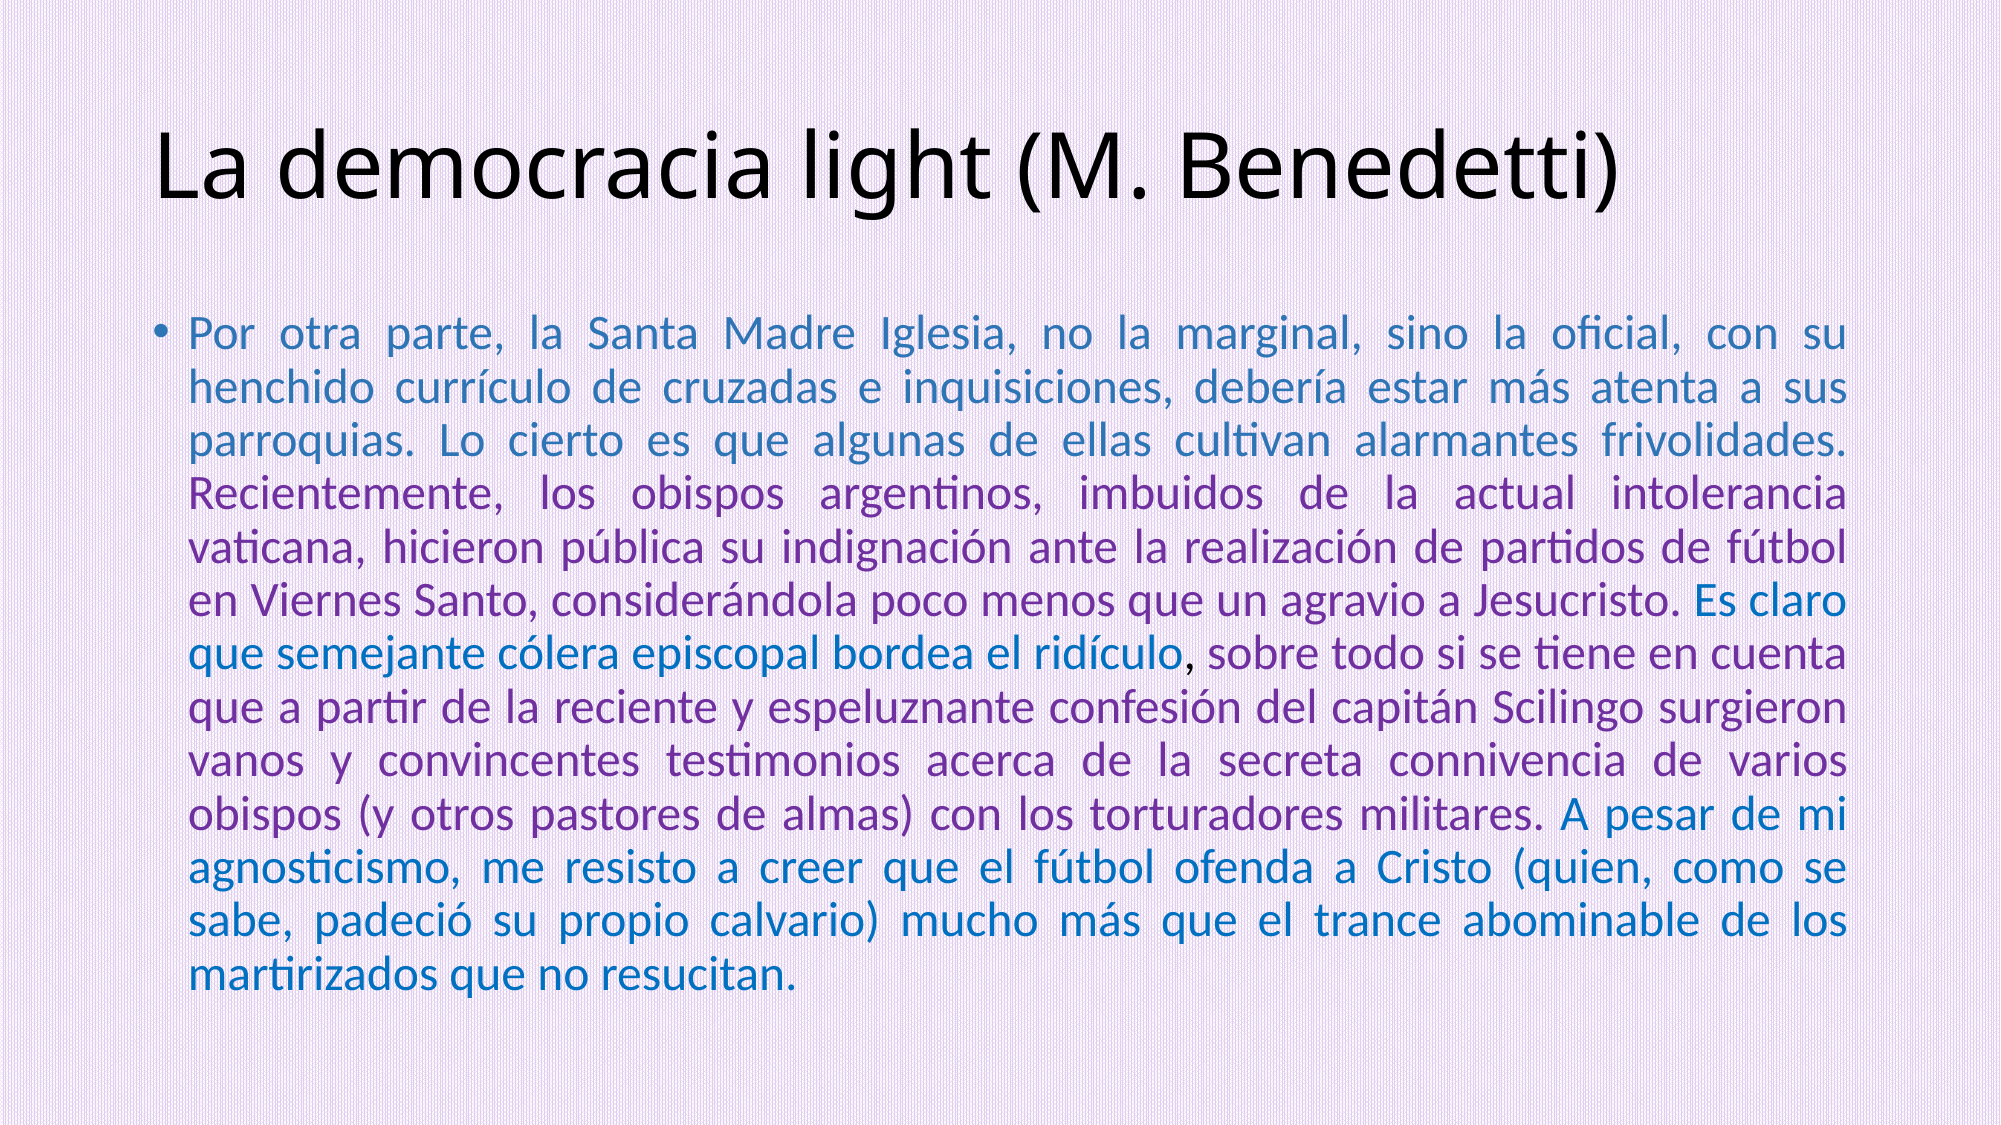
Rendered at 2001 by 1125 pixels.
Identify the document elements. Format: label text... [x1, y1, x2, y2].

title La democracia light (M. Benedetti) [137, 59, 1863, 278]
list Por otra parte, la Santa Madre Iglesia, no la marginal, sino la oficial, con su henchido currículo de cruzadas e inquisiciones, debería estar más atenta a sus parroquias. Lo cierto es que algunas de ellas cultivan alarmantes frivolidades. Recientemente, los obispos argentinos, imbuidos de la actual intolerancia vaticana, hicieron pública su indignación ante la realización de partidos de fútbol en Viernes Santo, considerándola poco menos que un agravio a Jesucristo. Es claro que semejante cólera episcopal bordea el ridículo, sobre todo si se tiene en cuenta que a partir de la reciente y espeluznante confesión del capitán Scilingo surgieron vanos y convincentes testimonios acerca de la secreta connivencia de varios obispos (y otros pastores de almas) con los torturadores militares. A pesar de mi agnosticismo, me resisto a creer que el fútbol ofenda a Cristo (quien, como se sabe, padeció su propio calvario) mucho más que el trance abominable de los martirizados que no resucitan. [137, 299, 1863, 1014]
